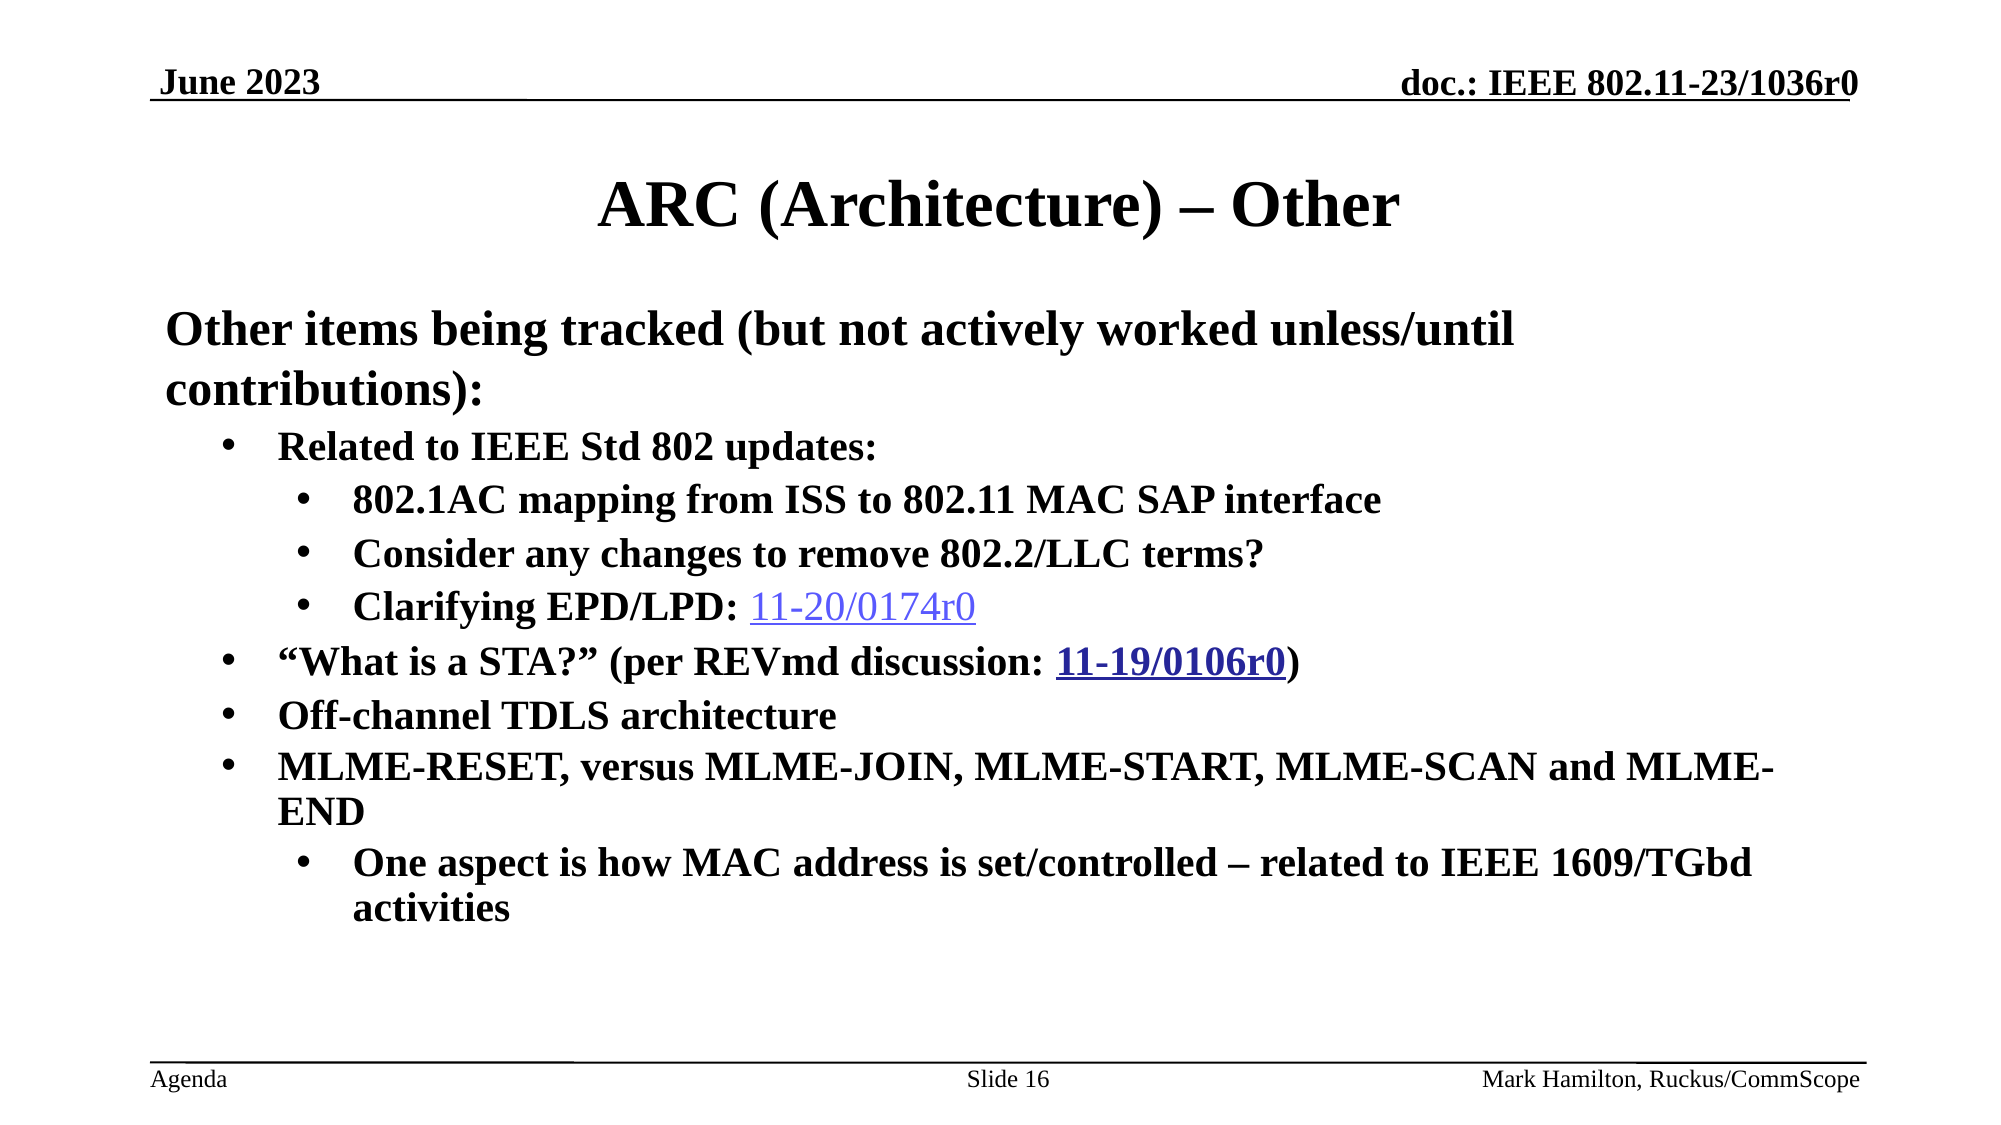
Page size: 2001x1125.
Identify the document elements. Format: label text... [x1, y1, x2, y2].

list Other items being tracked (but not actively worked unless/until contributions): Related to IEEE Std 802 updates: 802.1AC mapping from ISS to 802.11 MAC SAP interface Consider any changes to remove 802.2/LLC terms? Clarifying EPD/LPD: 11-20/0174r0 “What is a STA?” (per REVmd discussion: 11-19/0106r0) Off-channel TDLS architecture MLME-RESET, versus MLME-JOIN, MLME-START, MLME-SCAN and MLME-END One aspect is how MAC address is set/controlled – related to IEEE 1609/TGbd activities [149, 287, 1850, 1038]
slide_number Slide 16 [950, 1061, 1067, 1123]
title ARC (Architecture) – Other [149, 112, 1850, 287]
